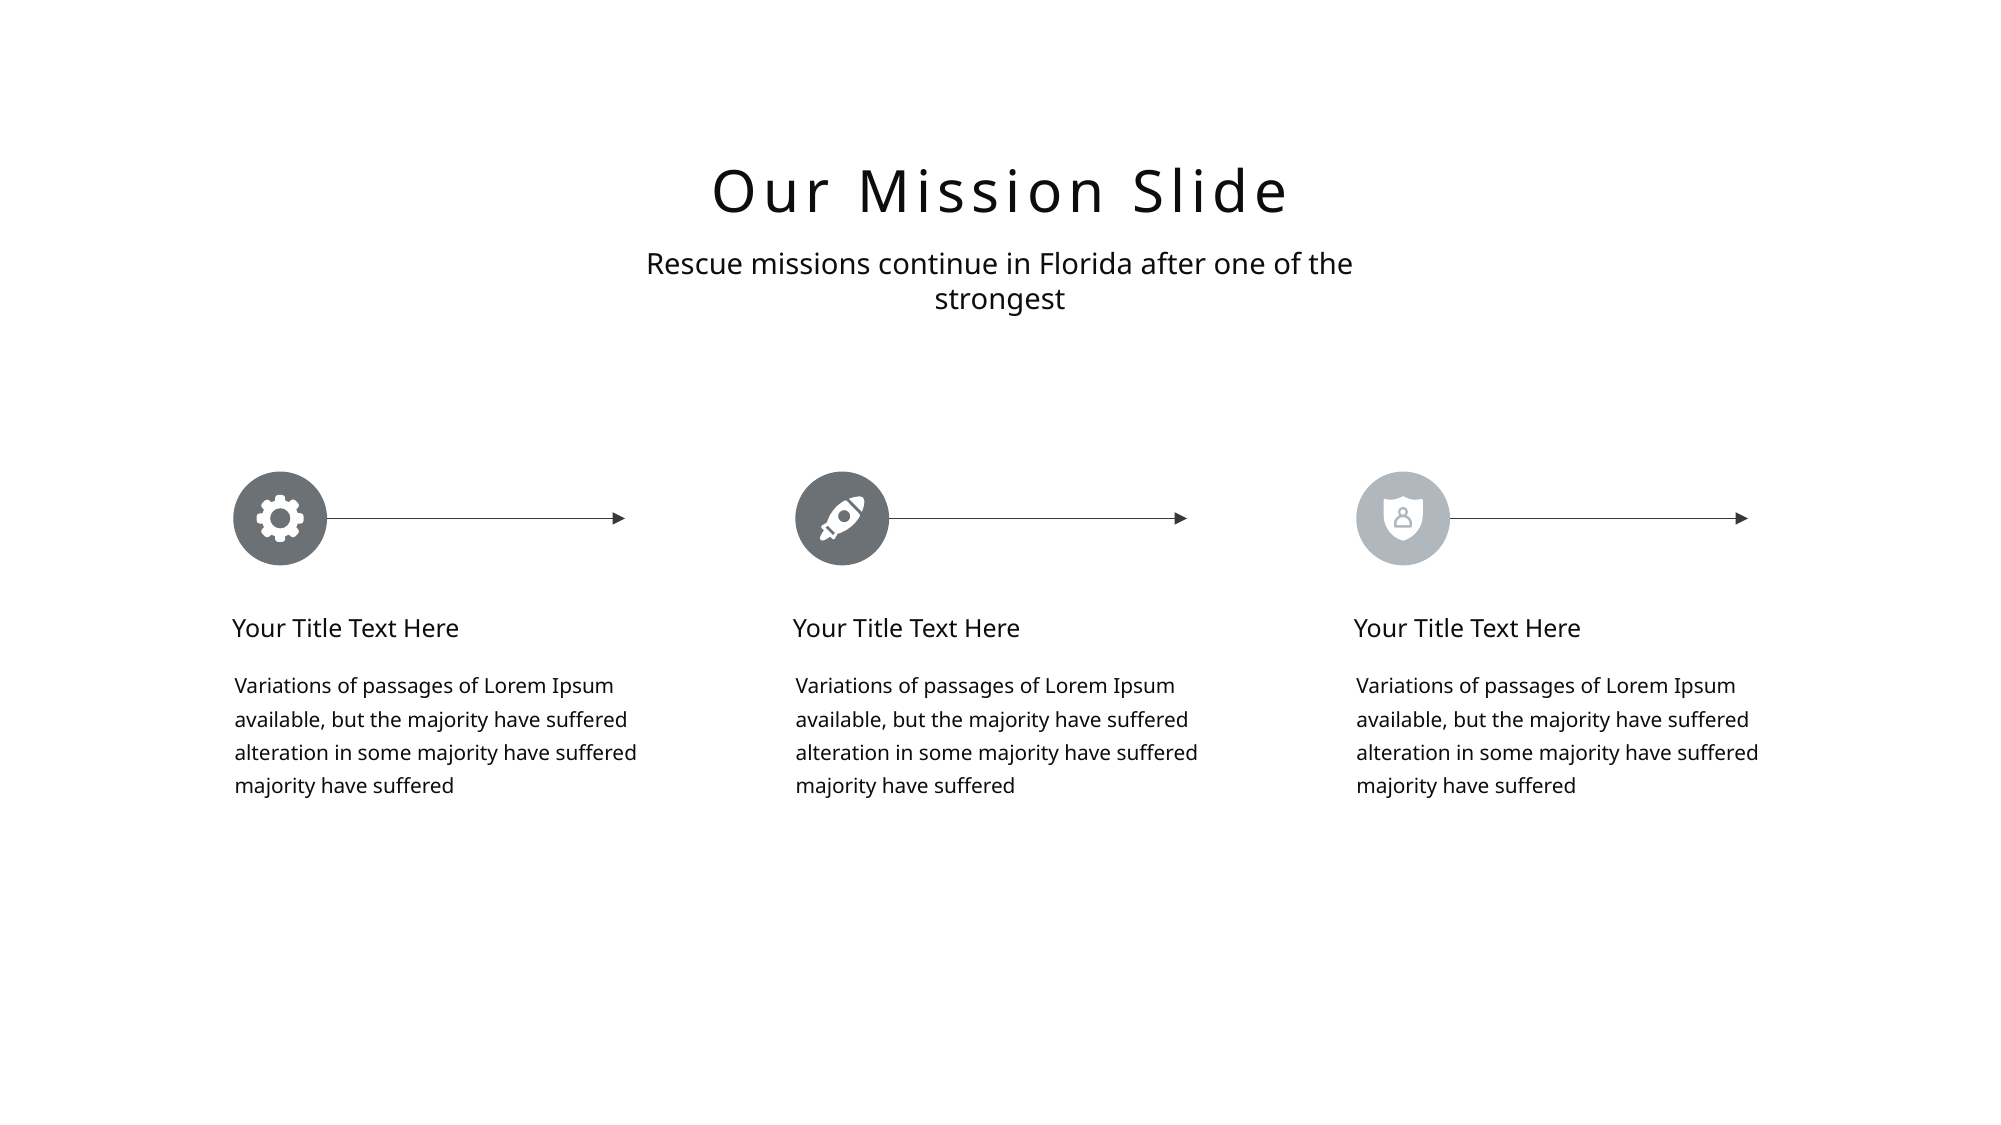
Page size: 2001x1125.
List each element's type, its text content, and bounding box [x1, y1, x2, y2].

text_box Your Title Text Here [778, 604, 1058, 650]
text_box Rescue missions continue in Florida after one of the strongest [590, 238, 1410, 323]
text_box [795, 471, 890, 566]
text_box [1356, 471, 1451, 566]
text_box Your Title Text Here [217, 604, 497, 650]
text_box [233, 471, 328, 566]
text_box Your Title Text Here [1339, 604, 1619, 650]
text_box Variations of passages of Lorem Ipsum available, but the majority have suffered alteration in some majority have suffered majority have suffered [219, 657, 716, 806]
text_box Our Mission Slide [424, 146, 1576, 232]
text_box Variations of passages of Lorem Ipsum available, but the majority have suffered alteration in some majority have suffered majority have suffered [1341, 657, 1838, 806]
text_box Variations of passages of Lorem Ipsum available, but the majority have suffered alteration in some majority have suffered majority have suffered [780, 657, 1277, 806]
